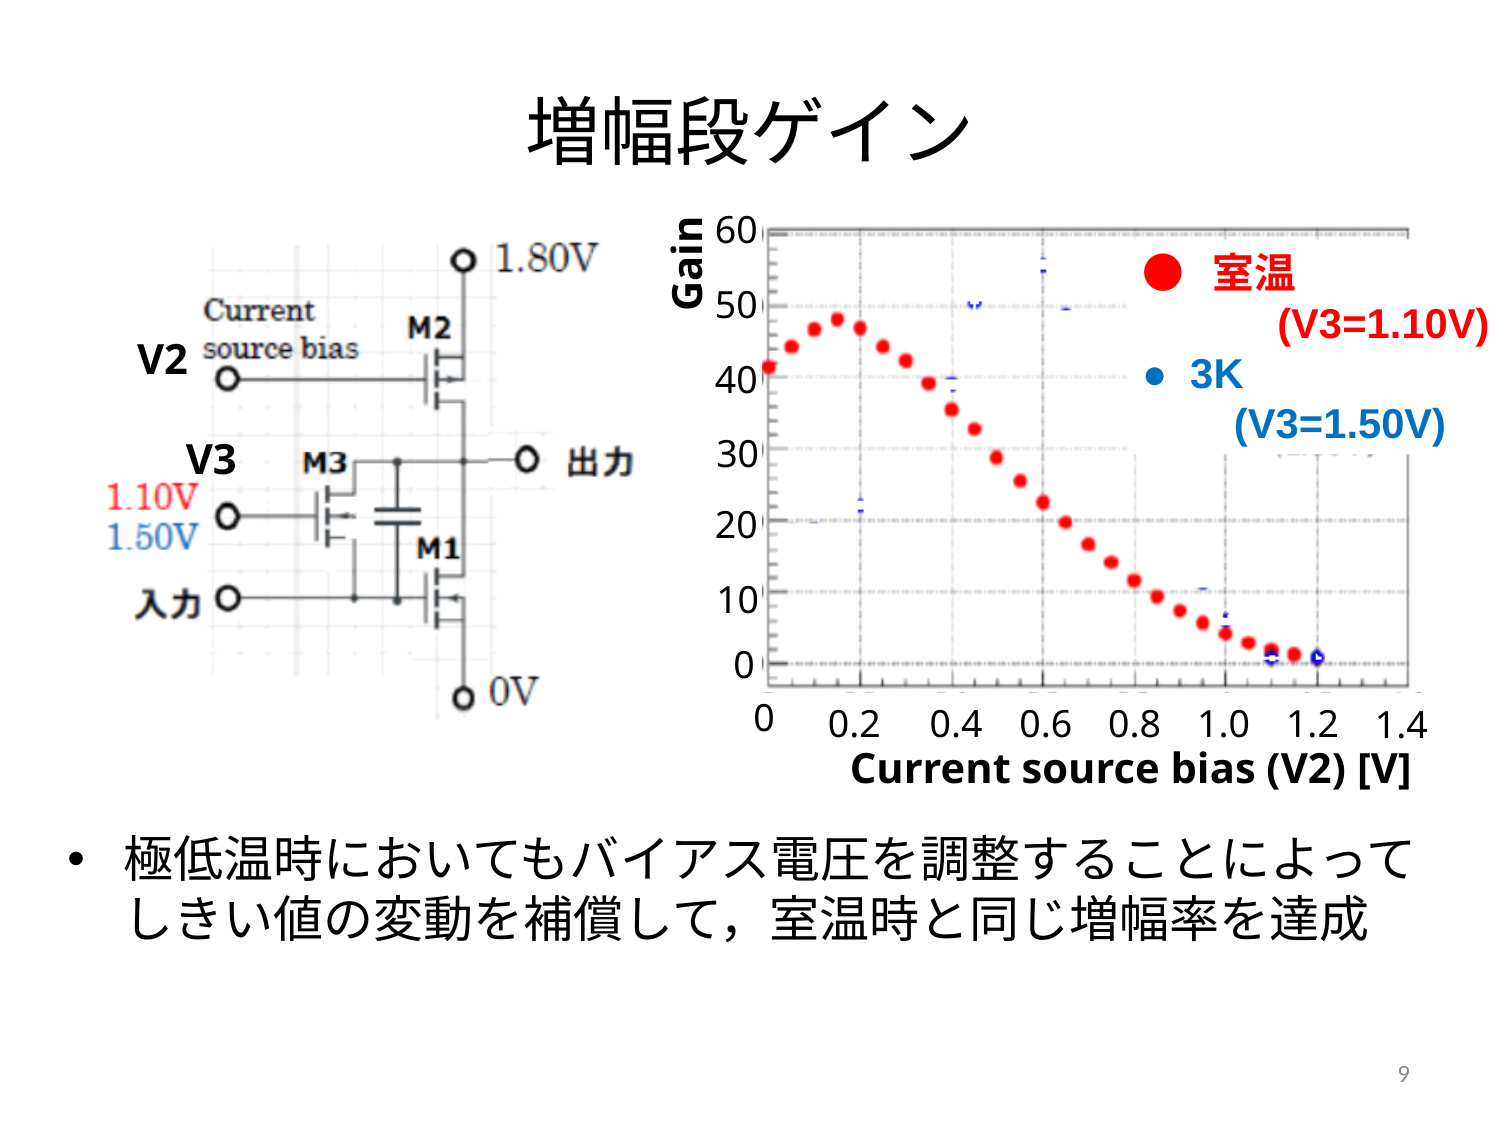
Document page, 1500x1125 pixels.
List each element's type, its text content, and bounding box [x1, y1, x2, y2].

slide_number 9 [1074, 1042, 1425, 1103]
title 増幅段ゲイン [75, 75, 1425, 185]
picture [94, 207, 638, 729]
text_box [652, 198, 1485, 801]
list 極低温時においてもバイアス電圧を調整することによってしきい値の変動を補償して，室温時と同じ増幅率を達成 [52, 820, 1472, 1015]
